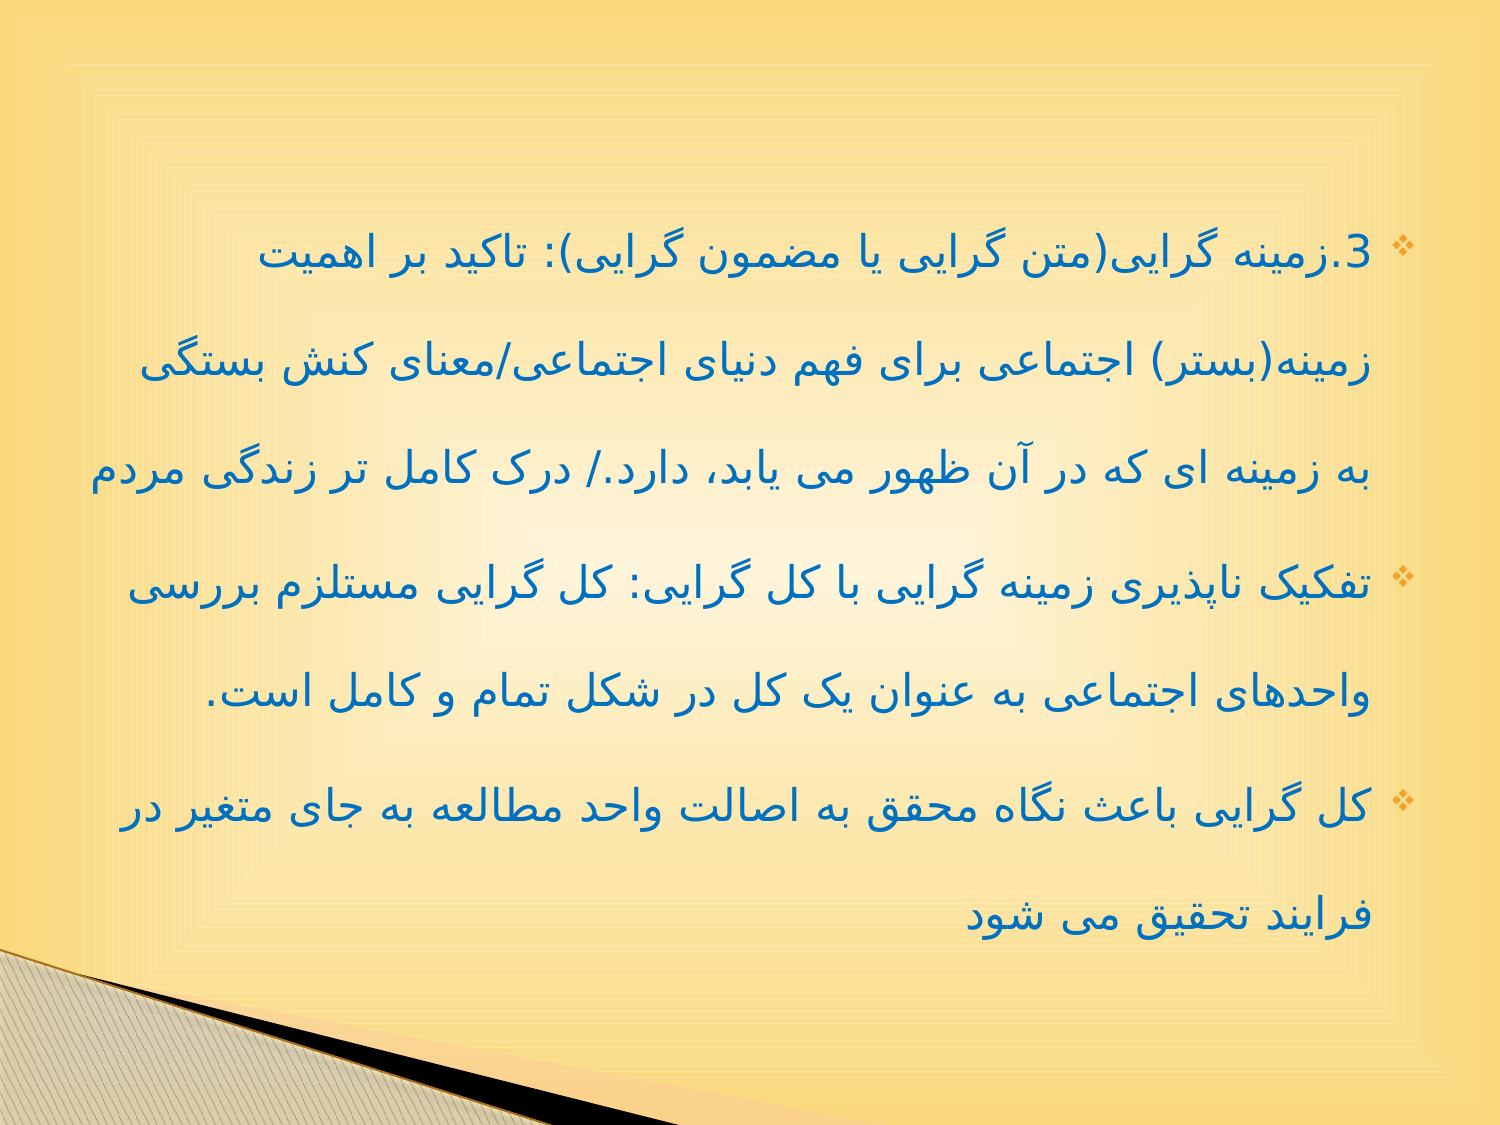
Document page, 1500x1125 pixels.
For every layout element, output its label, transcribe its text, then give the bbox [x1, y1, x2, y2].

list 3.زمینه گرایی(متن گرایی یا مضمون گرایی): تاکید بر اهمیت زمینه(بستر) اجتماعی برای فهم دنیای اجتماعی/معنای کنش بستگی به زمینه ای که در آن ظهور می یابد، دارد./ درک کامل تر زندگی مردم تفکیک ناپذیری زمینه گرایی با کل گرایی: کل گرایی مستلزم بررسی واحدهای اجتماعی به عنوان یک کل در شکل تمام و کامل است. کل گرایی باعث نگاه محقق به اصالت واحد مطالعه به جای متغیر در فرایند تحقیق می شود [75, 160, 1447, 986]
